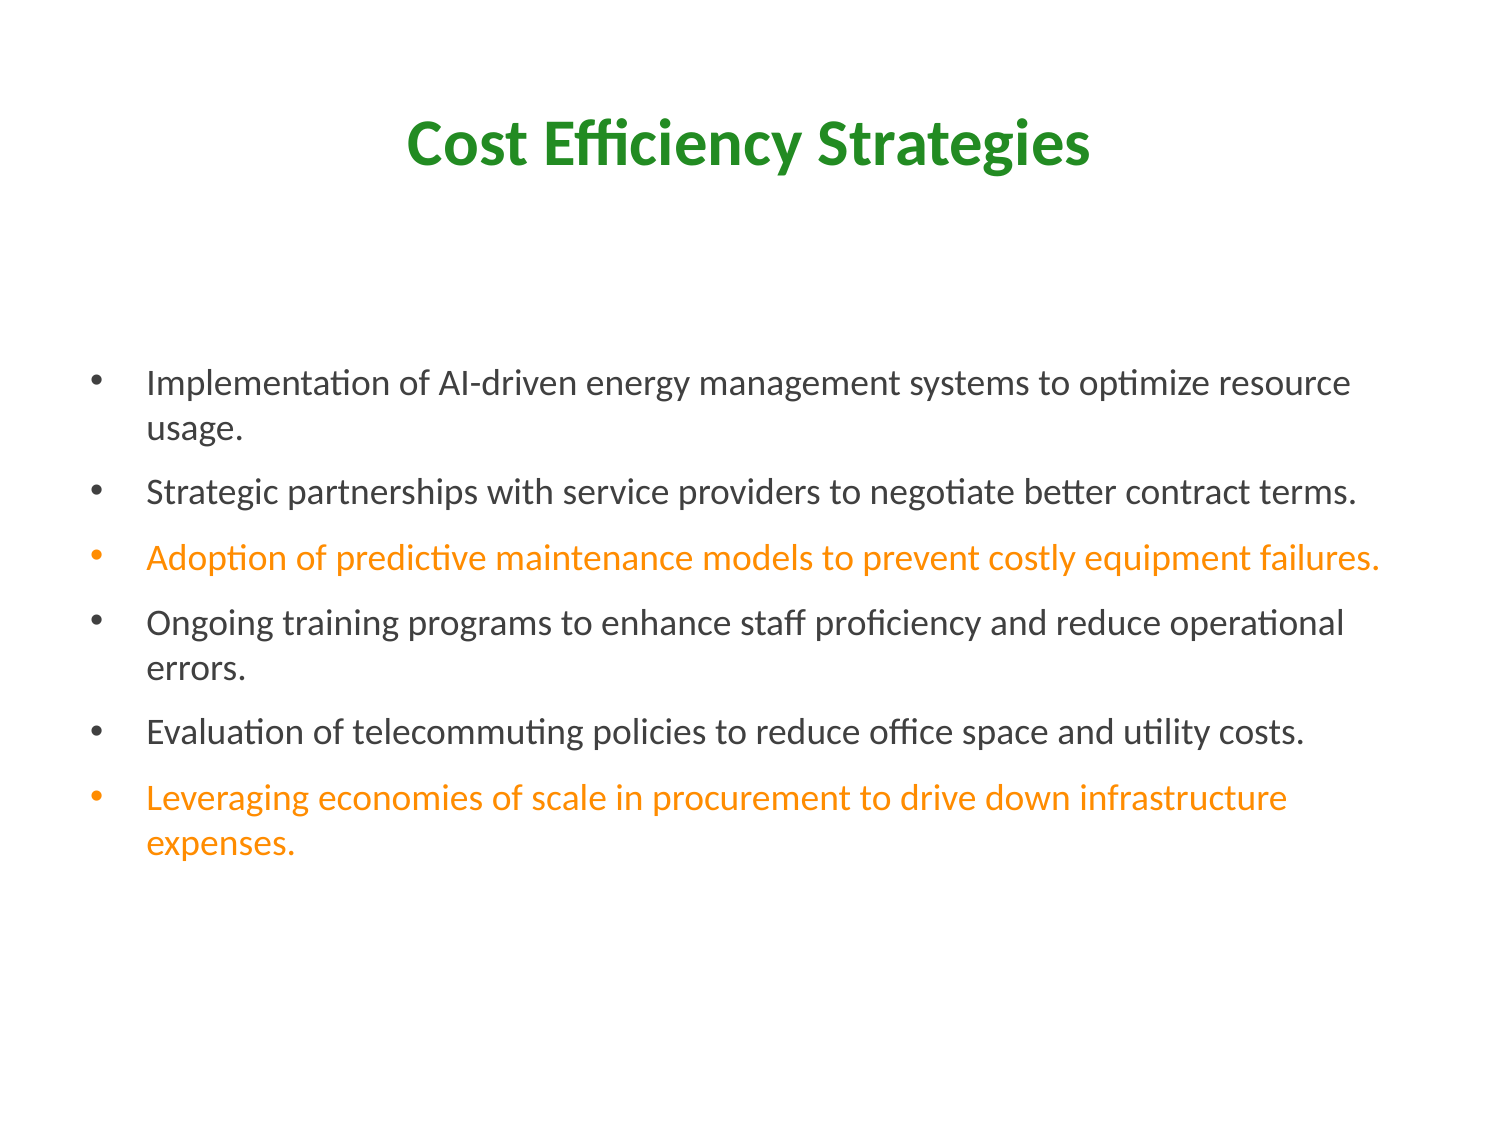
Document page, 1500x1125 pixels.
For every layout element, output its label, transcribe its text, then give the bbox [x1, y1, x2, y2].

title Cost Efficiency Strategies [75, 45, 1425, 233]
list Implementation of AI-driven energy management systems to optimize resource usage. Strategic partnerships with service providers to negotiate better contract terms. Adoption of predictive maintenance models to prevent costly equipment failures. Ongoing training programs to enhance staff proficiency and reduce operational errors. Evaluation of telecommuting policies to reduce office space and utility costs. Leveraging economies of scale in procurement to drive down infrastructure expenses. [75, 262, 1425, 1005]
